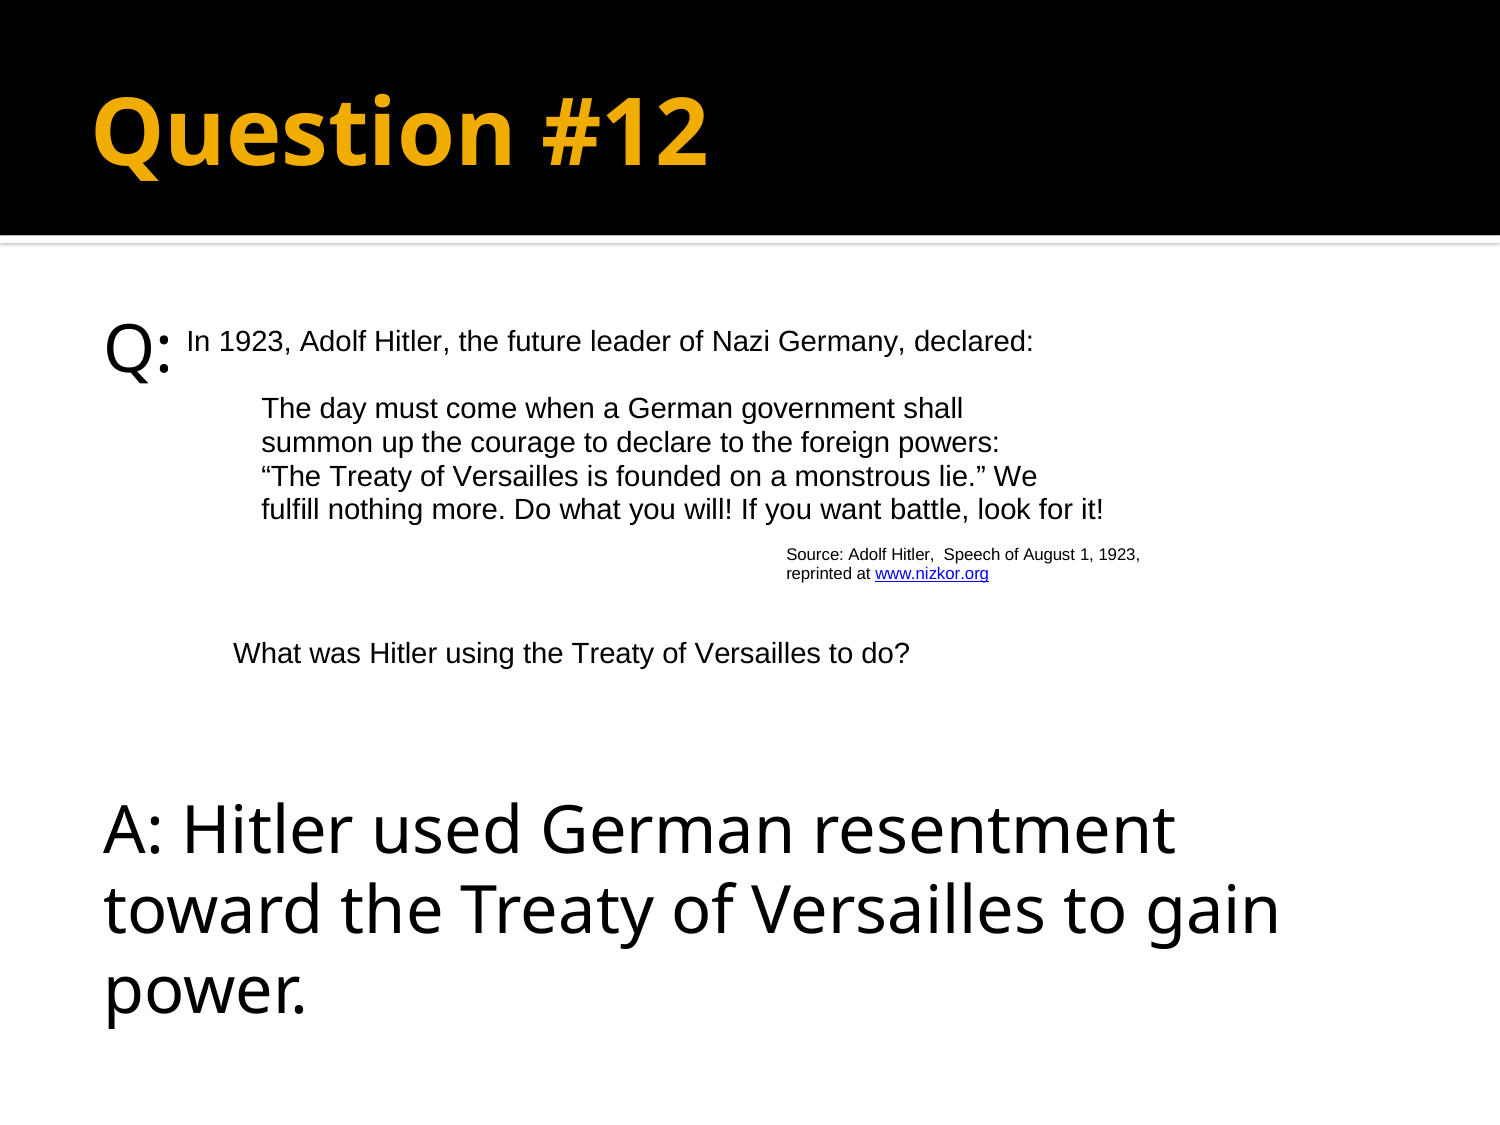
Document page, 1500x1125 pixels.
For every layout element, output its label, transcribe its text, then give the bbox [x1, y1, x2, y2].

picture [186, 324, 1314, 670]
title Question #12 [75, 25, 1425, 231]
list Q: A: Hitler used German resentment toward the Treaty of Versailles to gain power. [75, 291, 1425, 1050]
